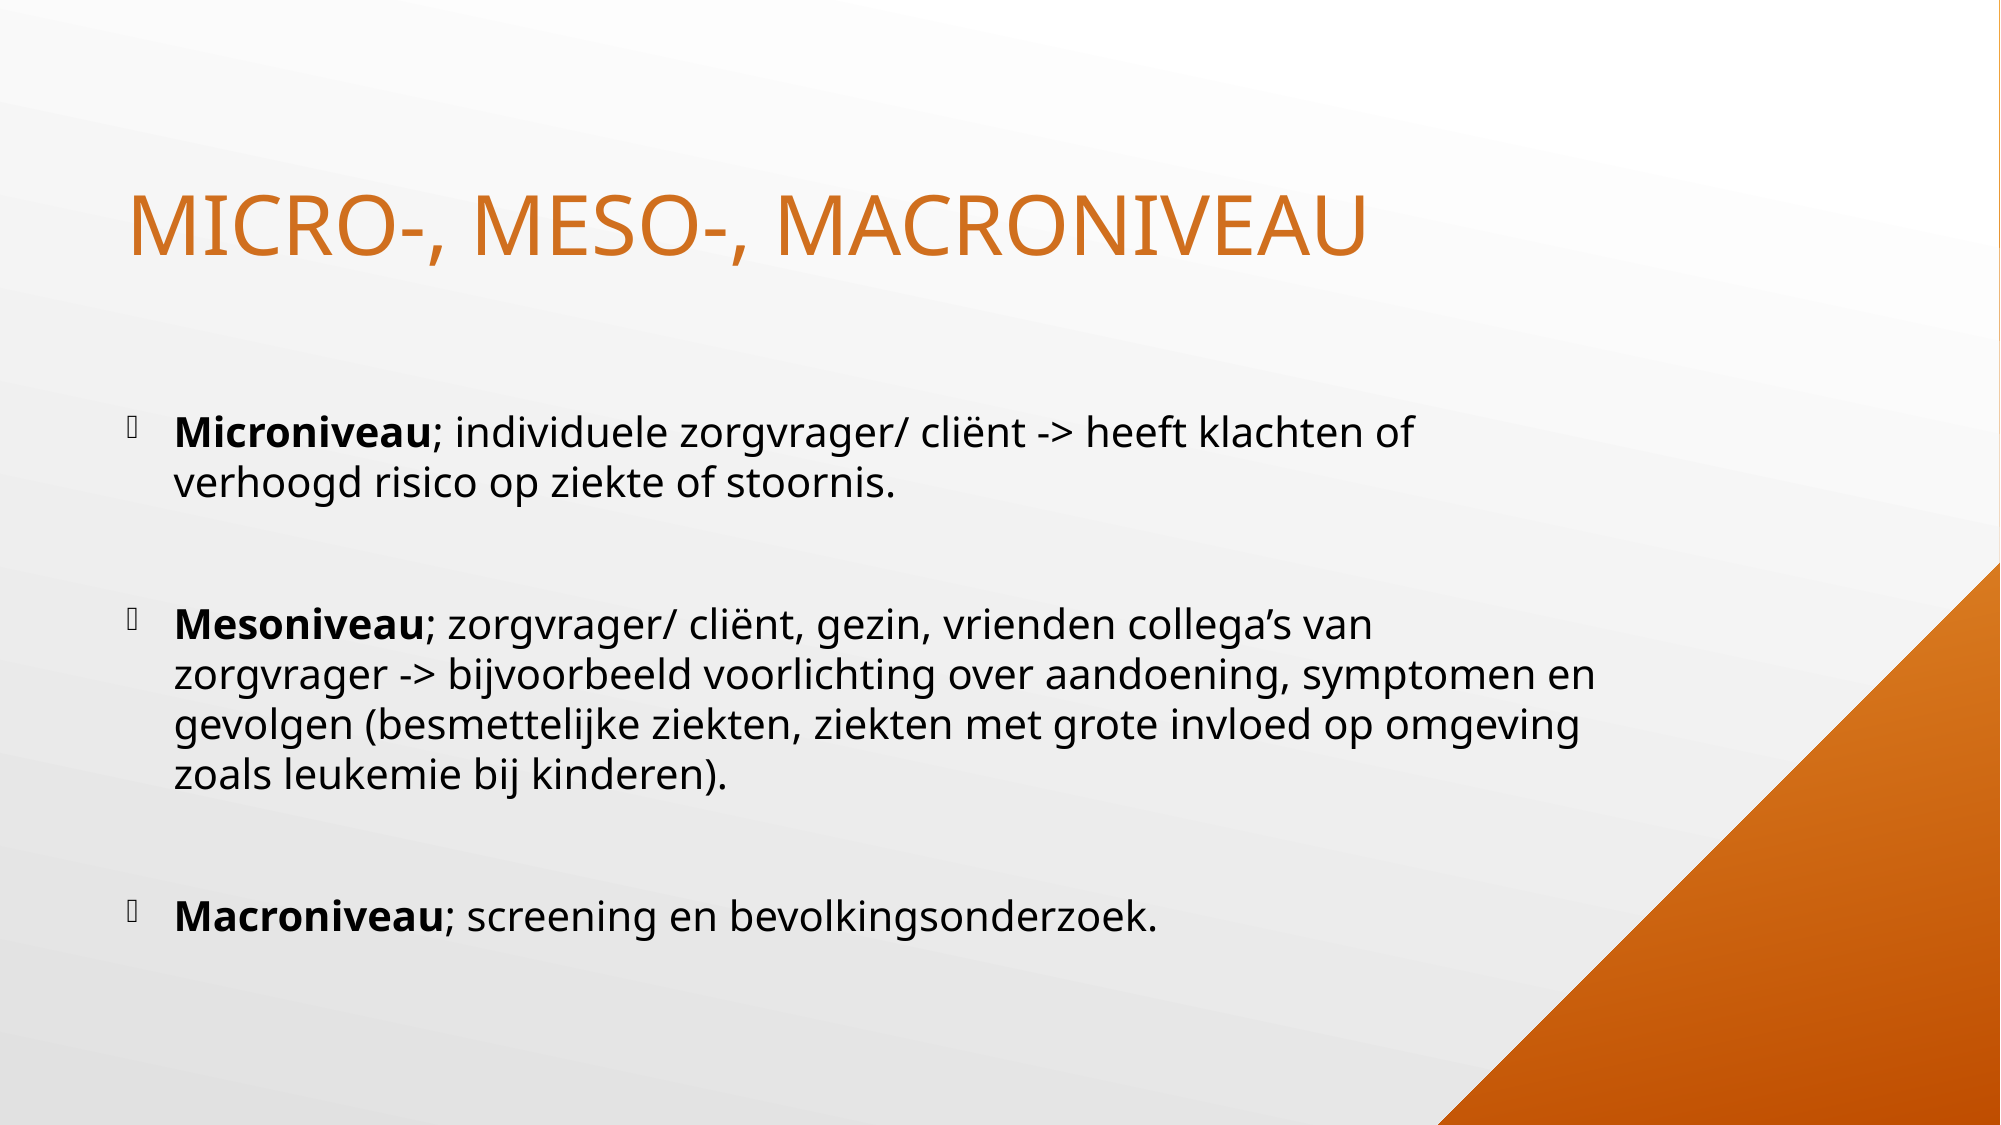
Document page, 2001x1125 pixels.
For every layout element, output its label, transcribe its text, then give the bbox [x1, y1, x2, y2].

text_box [1440, 565, 2000, 1125]
text_box [0, 0, 2000, 1125]
title Micro-, meso-, macroniveau [111, 98, 1512, 346]
list Microniveau; individuele zorgvrager/ cliënt -> heeft klachten of verhoogd risico op ziekte of stoornis. Mesoniveau; zorgvrager/ cliënt, gezin, vrienden collega’s van zorgvrager -> bijvoorbeeld voorlichting over aandoening, symptomen en gevolgen (besmettelijke ziekten, ziekten met grote invloed op omgeving zoals leukemie bij kinderen). Macroniveau; screening en bevolkingsonderzoek. [111, 397, 1614, 991]
